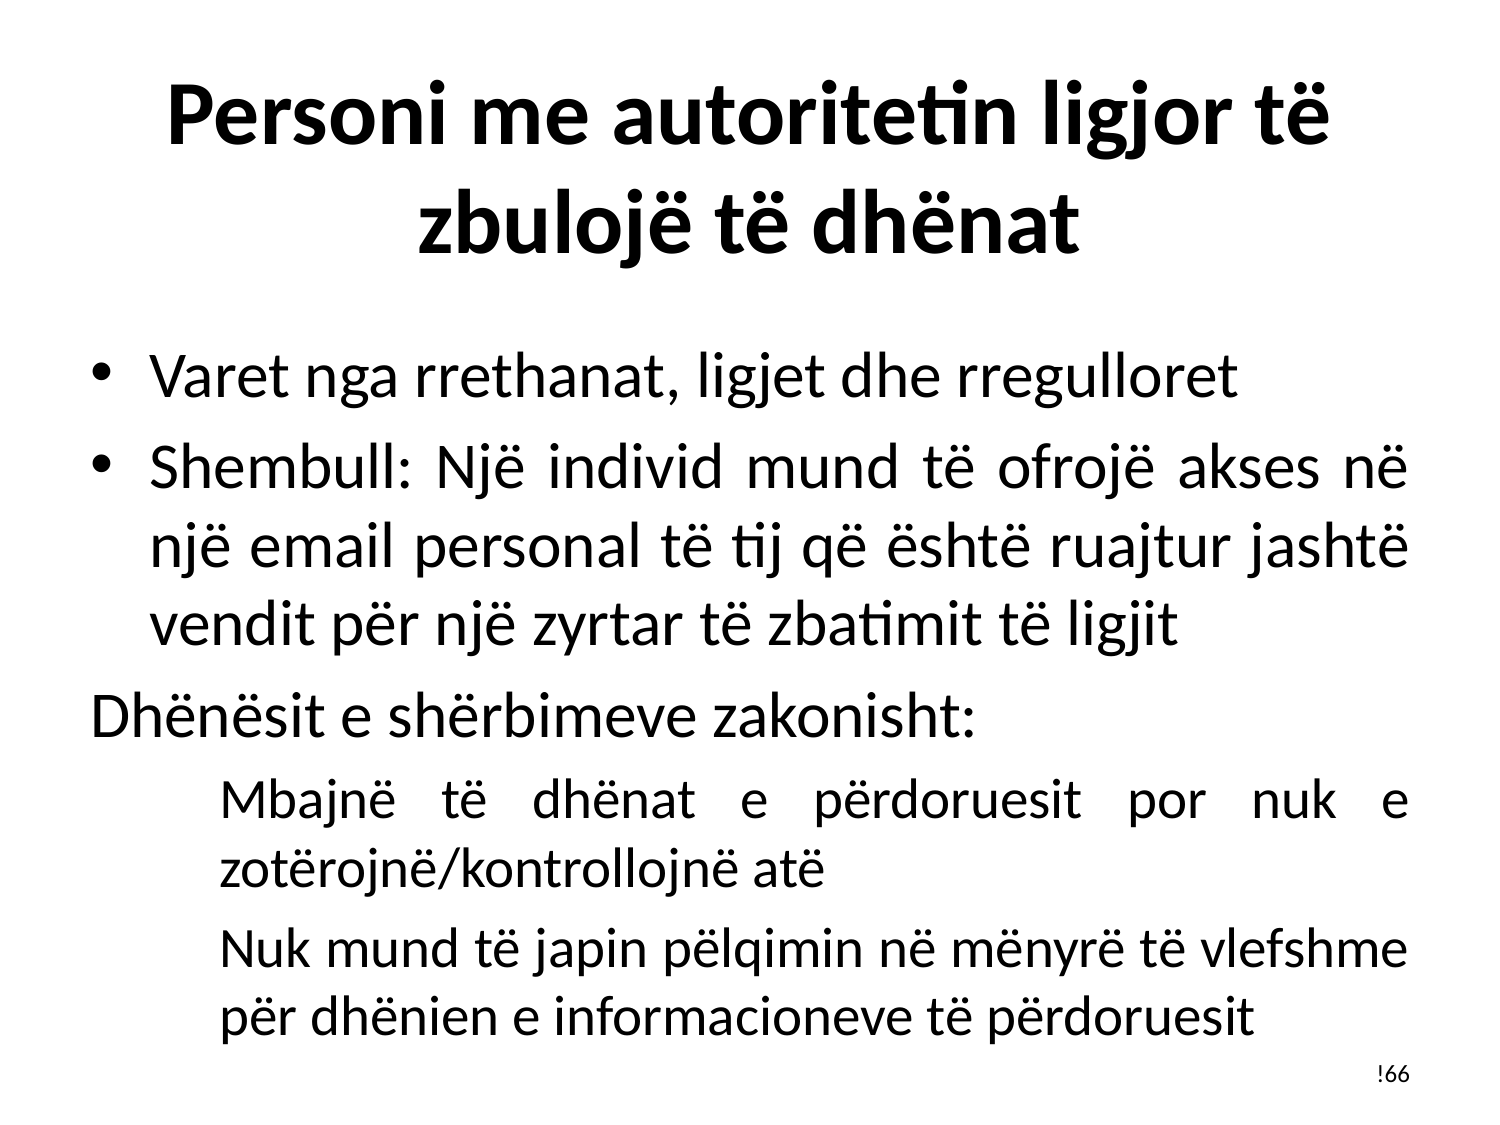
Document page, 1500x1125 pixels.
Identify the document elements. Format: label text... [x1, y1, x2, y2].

title Personi me autoritetin ligjor të zbulojë të dhënat [75, 45, 1425, 260]
slide_number !66 [1074, 1042, 1425, 1103]
list Varet nga rrethanat, ligjet dhe rregulloret Shembull: Një individ mund të ofrojë akses në një email personal të tij që është ruajtur jashtë vendit për një zyrtar të zbatimit të ligjit Dhënësit e shërbimeve zakonisht: Mbajnë të dhënat e përdoruesit por nuk e zotërojnë/kontrollojnë atë Nuk mund të japin pëlqimin në mënyrë të vlefshme për dhënien e informacioneve të përdoruesit [75, 324, 1425, 1068]
